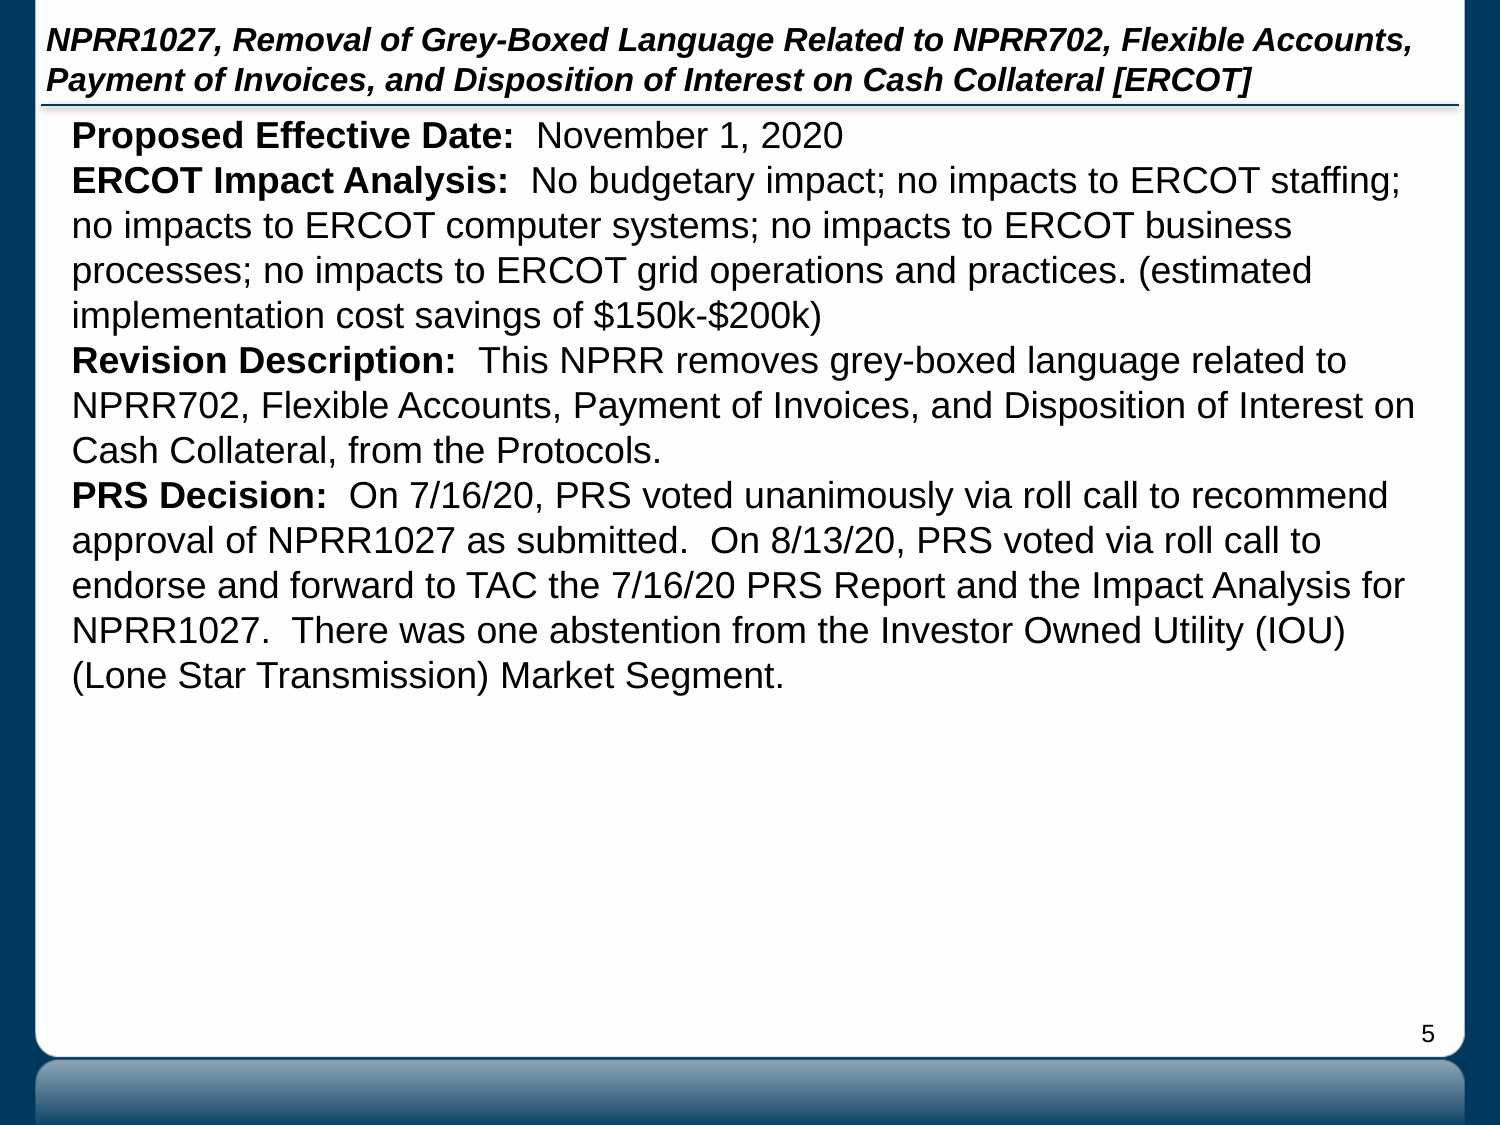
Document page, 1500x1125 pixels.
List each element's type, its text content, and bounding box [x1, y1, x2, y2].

title NPRR1027, Removal of Grey-Boxed Language Related to NPRR702, Flexible Accounts, Payment of Invoices, and Disposition of Interest on Cash Collateral [ERCOT] [31, 20, 1464, 97]
text_box Proposed Effective Date: November 1, 2020 ERCOT Impact Analysis: No budgetary impact; no impacts to ERCOT staffing; no impacts to ERCOT computer systems; no impacts to ERCOT business processes; no impacts to ERCOT grid operations and practices. (estimated implementation cost savings of $150k-$200k) Revision Description: This NPRR removes grey-boxed language related to NPRR702, Flexible Accounts, Payment of Invoices, and Disposition of Interest on Cash Collateral, from the Protocols. PRS Decision: On 7/16/20, PRS voted unanimously via roll call to recommend approval of NPRR1027 as submitted. On 8/13/20, PRS voted via roll call to endorse and forward to TAC the 7/16/20 PRS Report and the Impact Analysis for NPRR1027. There was one abstention from the Investor Owned Utility (IOU) (Lone Star Transmission) Market Segment. [56, 103, 1448, 704]
picture [35, 0, 1465, 1125]
